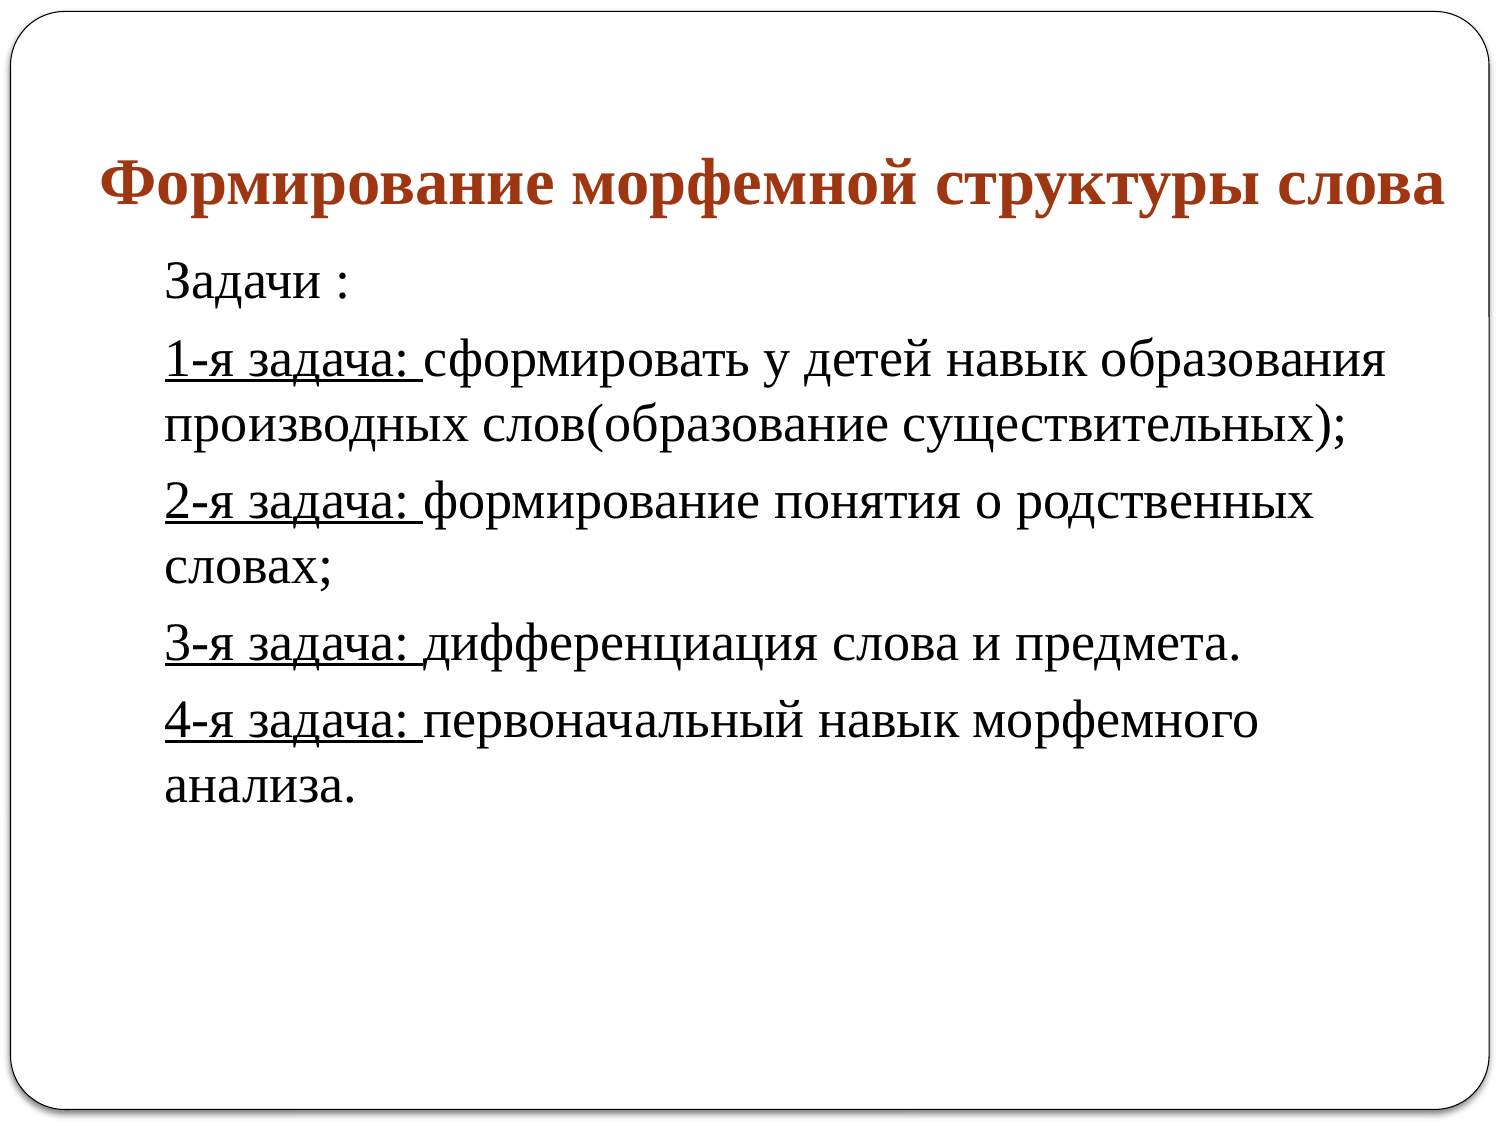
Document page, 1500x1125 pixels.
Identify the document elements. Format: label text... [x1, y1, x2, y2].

list Задачи : 1-я задача: сформировать у детей навык образования производных слов(образование существительных); 2-я задача: формирование понятия о родственных словах; 3-я задача: дифференциация слова и предмета. 4-я задача: первоначальный навык морфемного анализа. [150, 237, 1425, 988]
title Формирование морфемной структуры слова [76, 45, 1471, 233]
